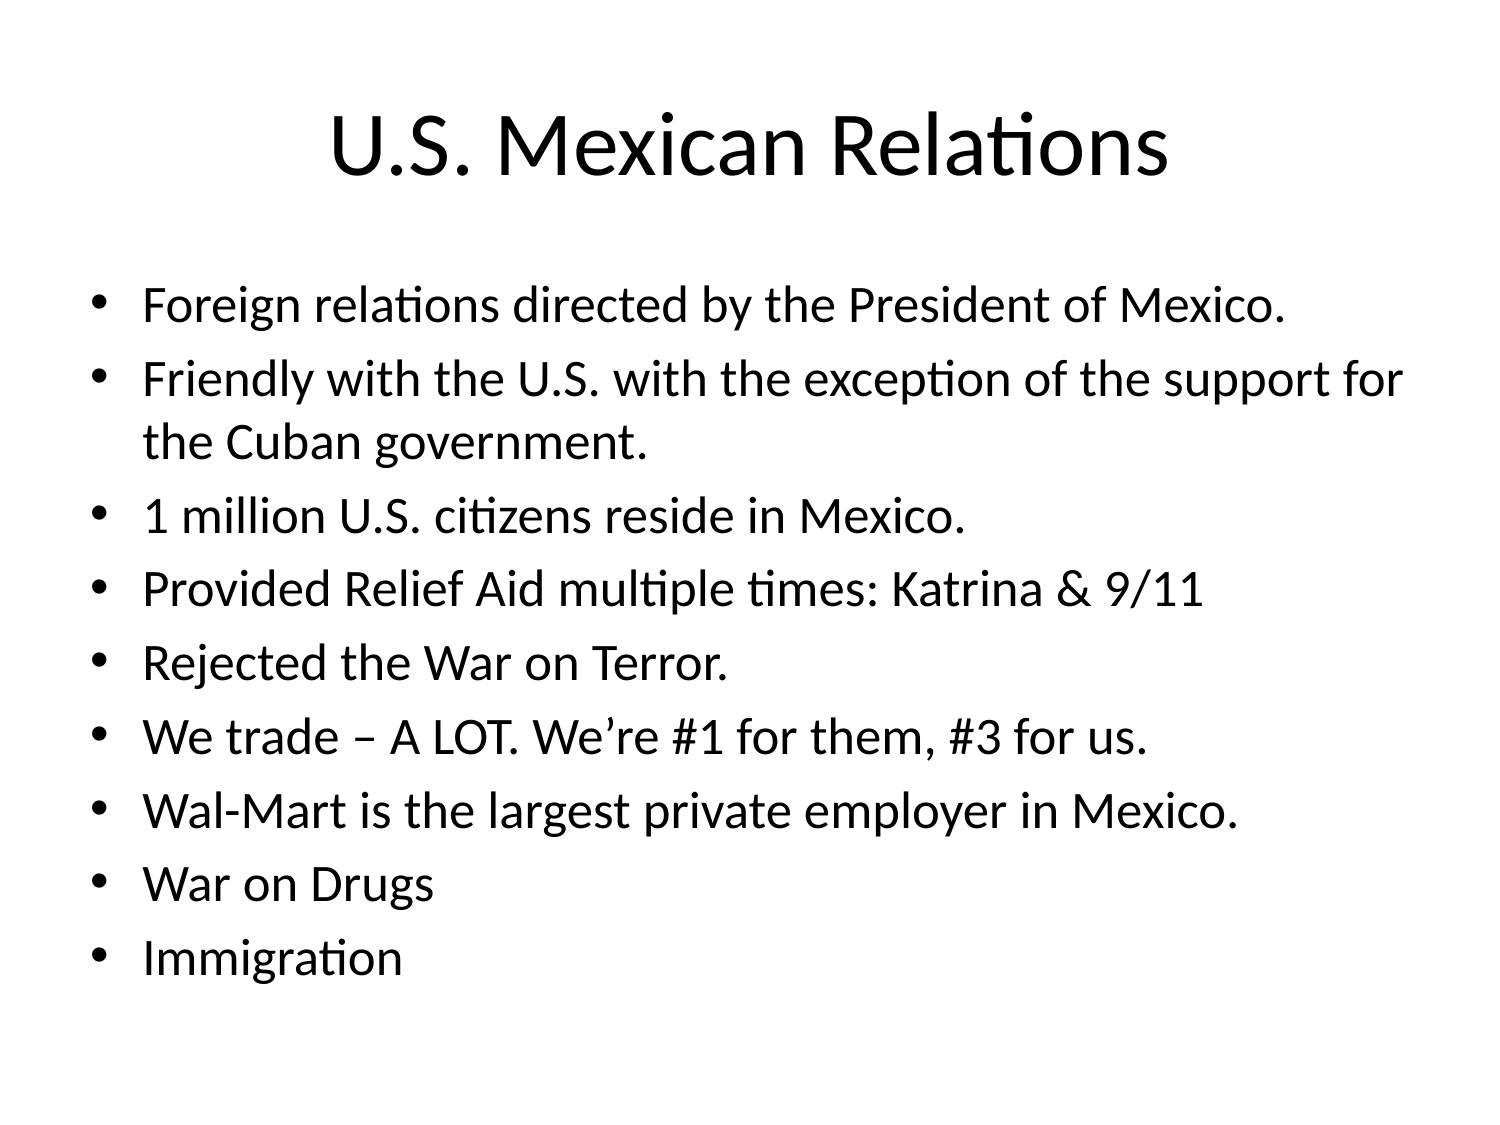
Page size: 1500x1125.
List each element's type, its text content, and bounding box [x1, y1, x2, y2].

list Foreign relations directed by the President of Mexico. Friendly with the U.S. with the exception of the support for the Cuban government. 1 million U.S. citizens reside in Mexico. Provided Relief Aid multiple times: Katrina & 9/11 Rejected the War on Terror. We trade – A LOT. We’re #1 for them, #3 for us. Wal-Mart is the largest private employer in Mexico. War on Drugs Immigration [75, 262, 1425, 1005]
title U.S. Mexican Relations [75, 45, 1425, 233]
